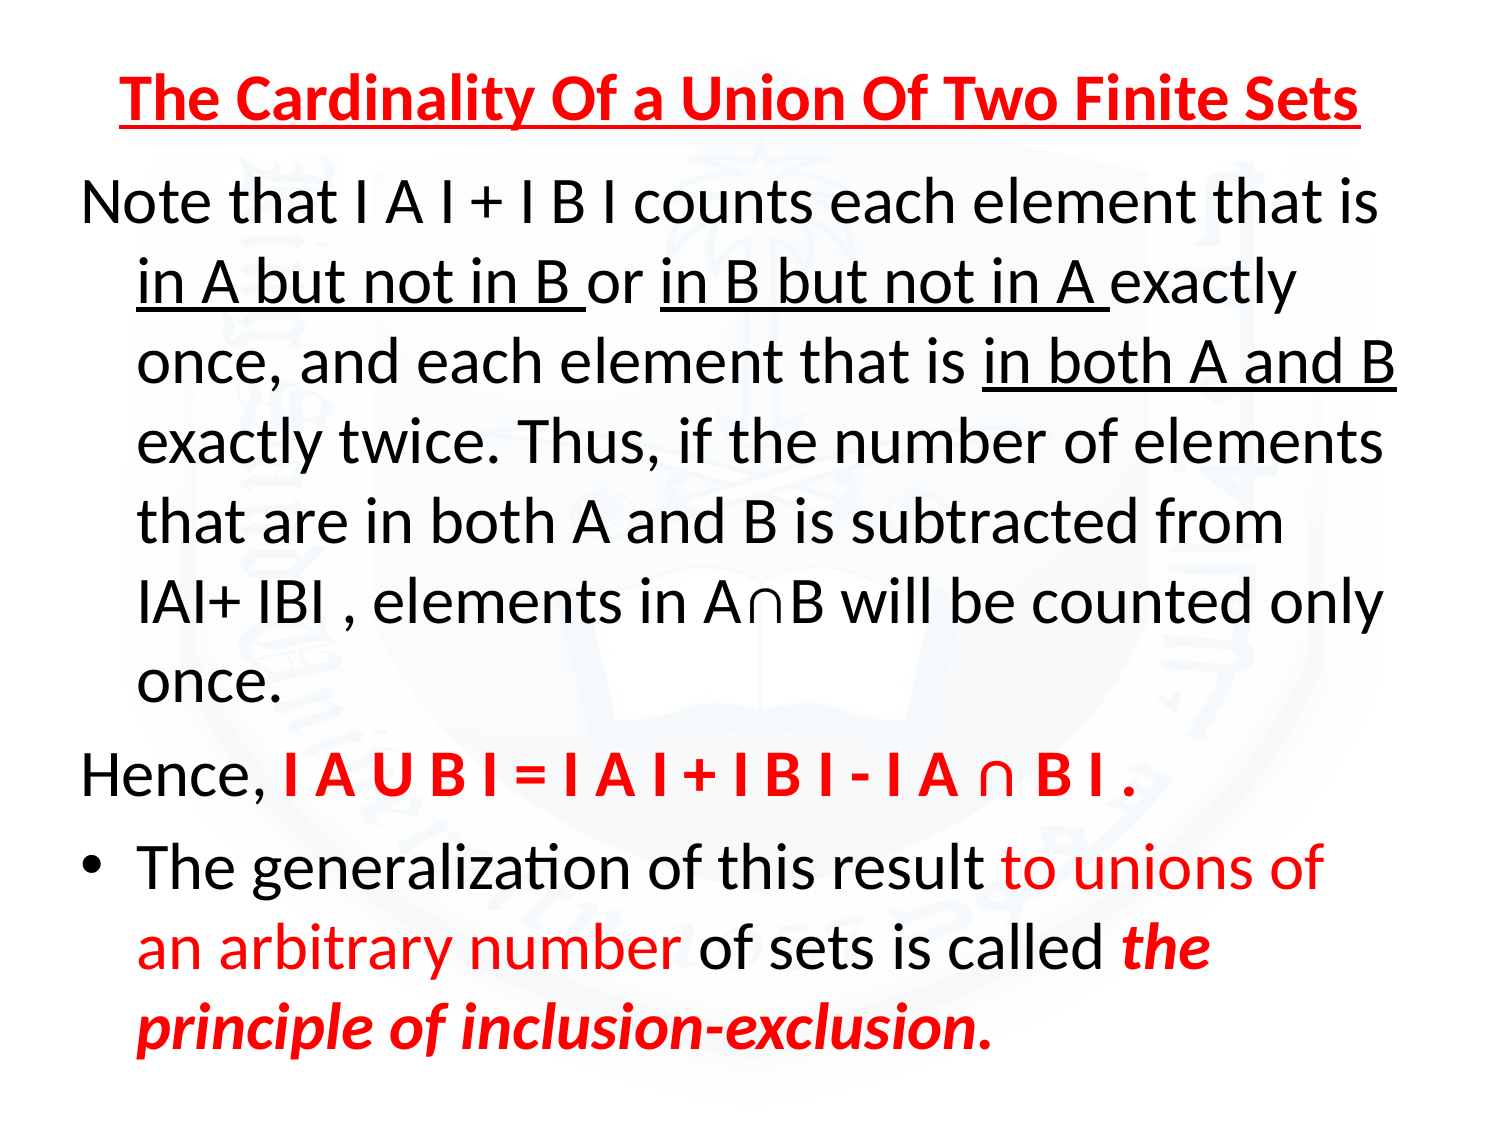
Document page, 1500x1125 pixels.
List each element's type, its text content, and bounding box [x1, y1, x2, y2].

list Note that I A I + I B I counts each element that is in A but not in B or in B but not in A exactly once, and each element that is in both A and B exactly twice. Thus, if the number of elements that are in both A and B is subtracted from IAI+ IBI , elements in A∩B will be counted only once. Hence, I A U B I = I A I + I B I - I A ∩ B I . The generalization of this result to unions of an arbitrary number of sets is called the principle of inclusion-exclusion. [64, 149, 1415, 1083]
title The Cardinality Of a Union Of Two Finite Sets [64, 0, 1415, 149]
